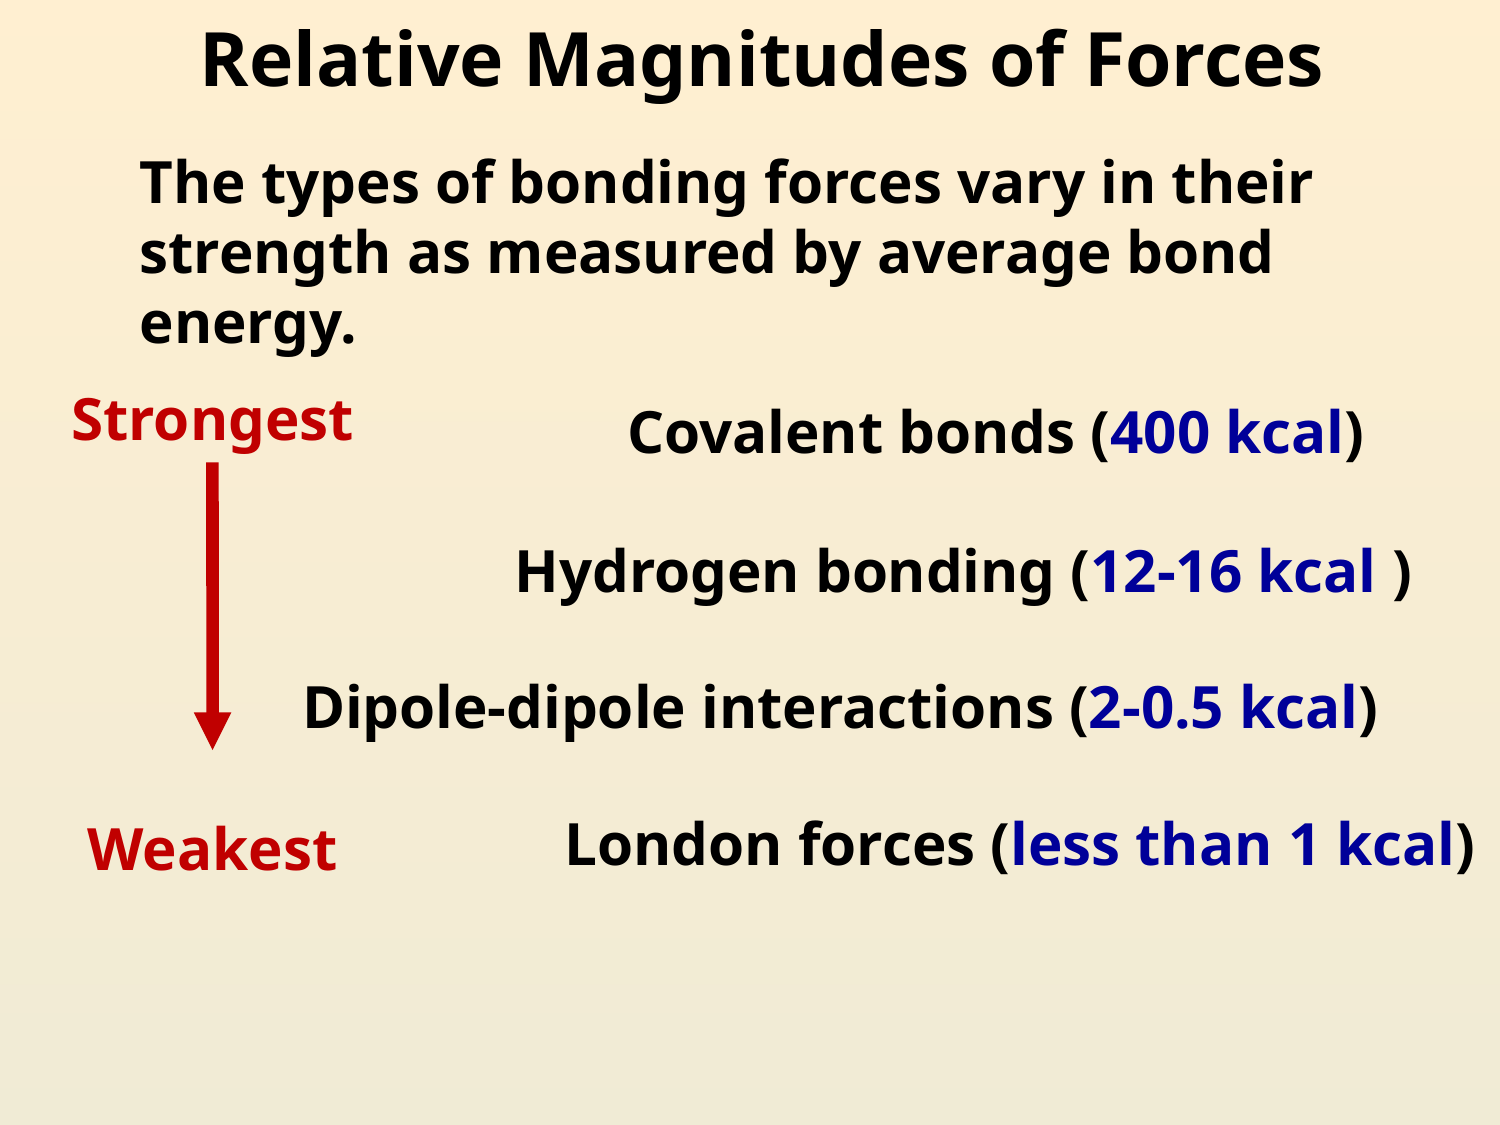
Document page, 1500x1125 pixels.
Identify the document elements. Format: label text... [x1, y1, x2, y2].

text_box [206, 462, 219, 751]
text_box Strongest Weakest [37, 374, 388, 890]
text_box Hydrogen bonding (12-16 kcal ) [500, 526, 1450, 612]
title Relative Magnitudes of Forces [137, 0, 1388, 113]
text_box Dipole-dipole interactions (2-0.5 kcal) [388, 662, 1450, 748]
text_box London forces (less than 1 kcal) [549, 800, 1500, 885]
text_box Covalent bonds (400 kcal) [612, 387, 1388, 473]
text_box The types of bonding forces vary in their strength as measured by average bond energy. [125, 137, 1350, 388]
